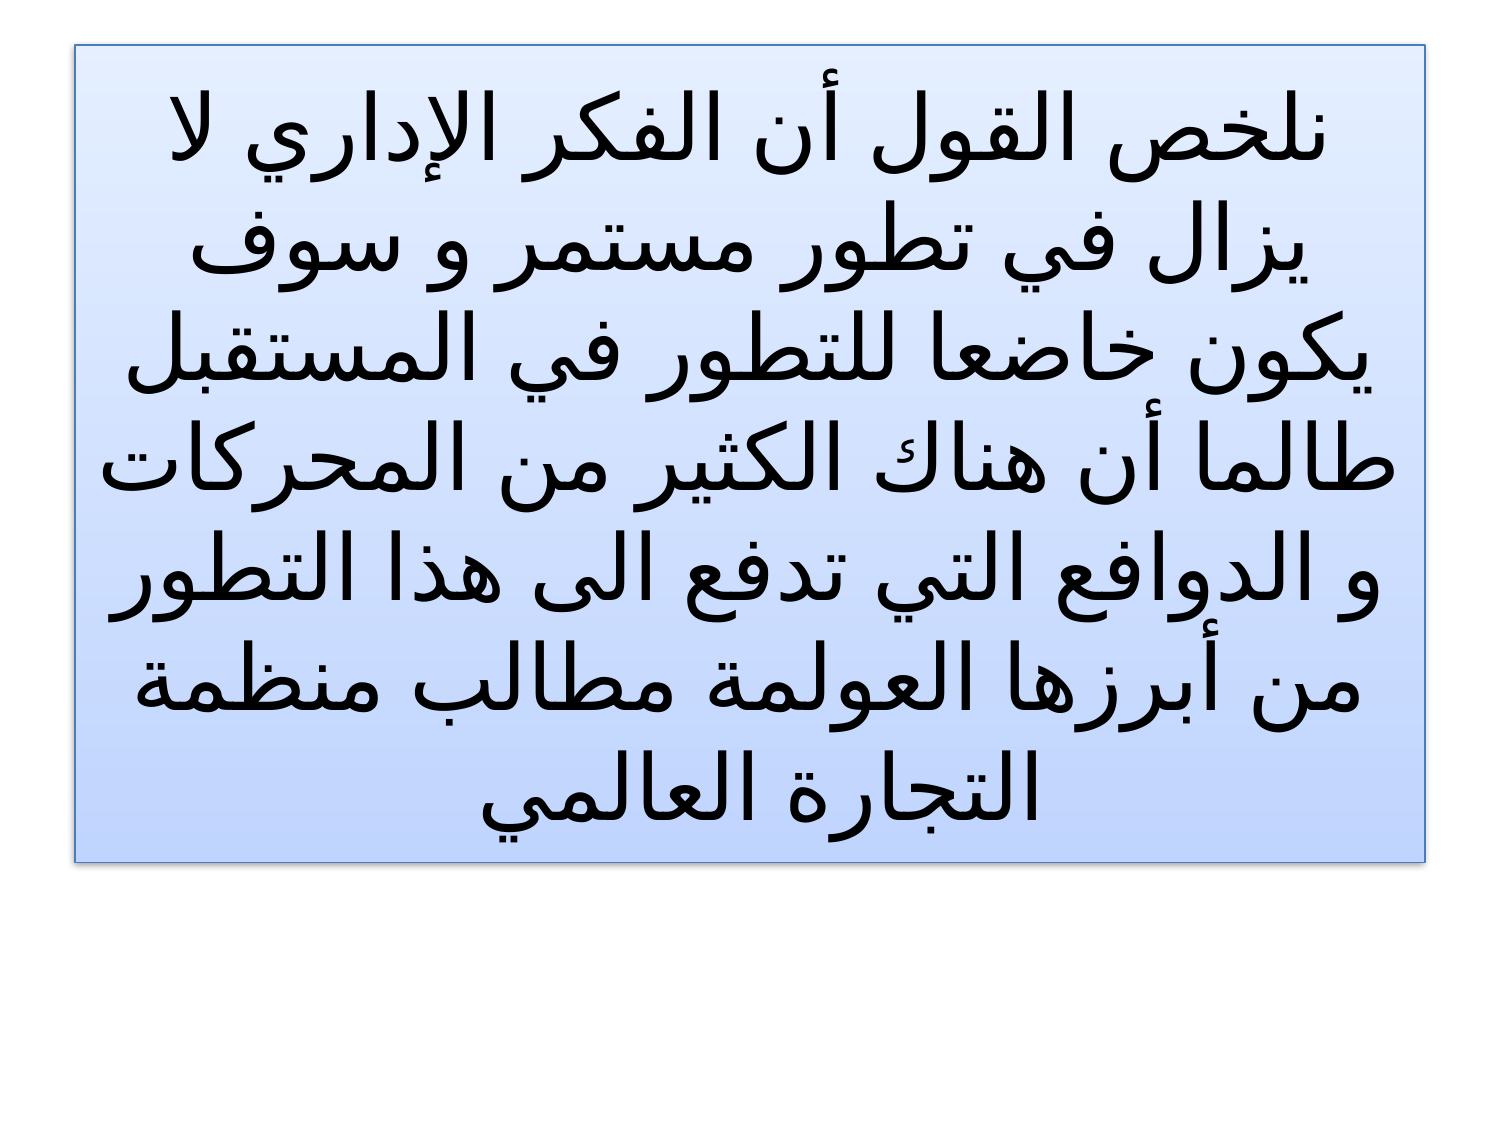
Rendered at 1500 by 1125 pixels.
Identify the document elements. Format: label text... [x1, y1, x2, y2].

title نلخص القول أن الفكر الإداري لا يزال في تطور مستمر و سوف يكون خاضعا للتطور في المستقبل طالما أن هناك الكثير من المحركات و الدوافع التي تدفع الى هذا التطور من أبرزها العولمة مطالب منظمة التجارة العالمي [74, 44, 1426, 863]
